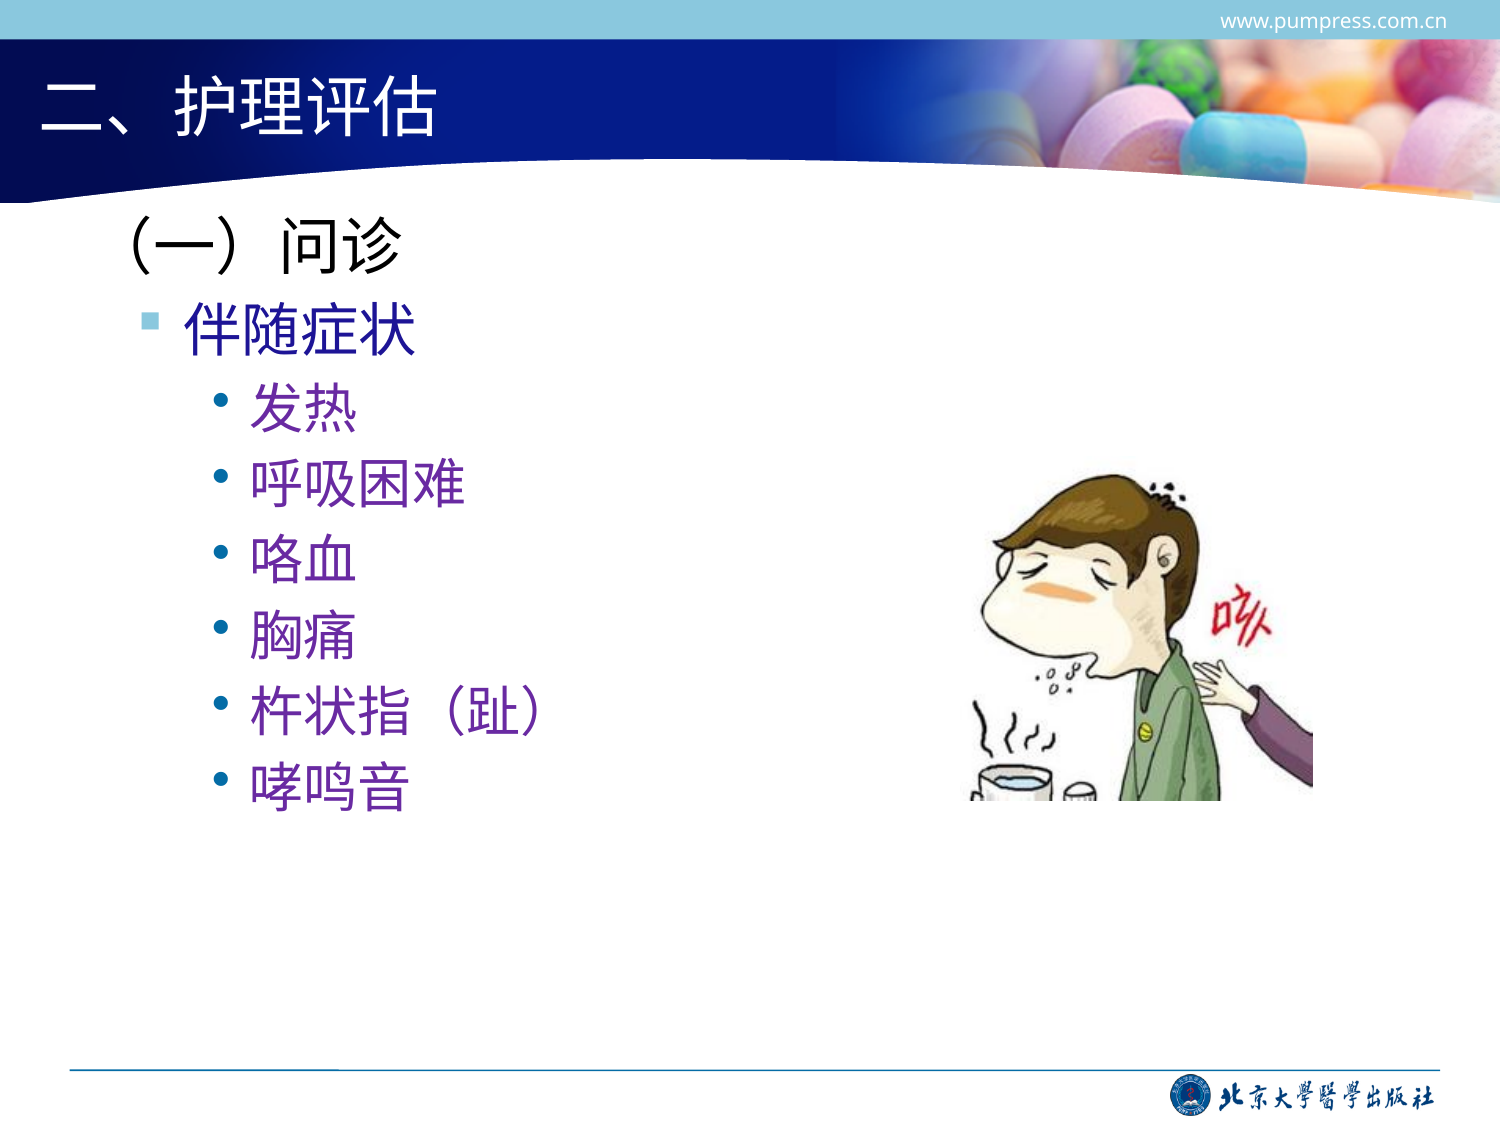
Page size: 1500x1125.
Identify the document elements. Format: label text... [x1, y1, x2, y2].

picture [960, 456, 1313, 801]
slide_number www.pumpress.com.cn [1024, 0, 1463, 38]
picture [1170, 1074, 1436, 1118]
title 二、护理评估 [23, 58, 1349, 152]
picture [0, 40, 1500, 203]
list （一）问诊 伴随症状 发热 呼吸困难 咯血 胸痛 杵状指（趾） 哮鸣音 [46, 198, 1460, 1000]
